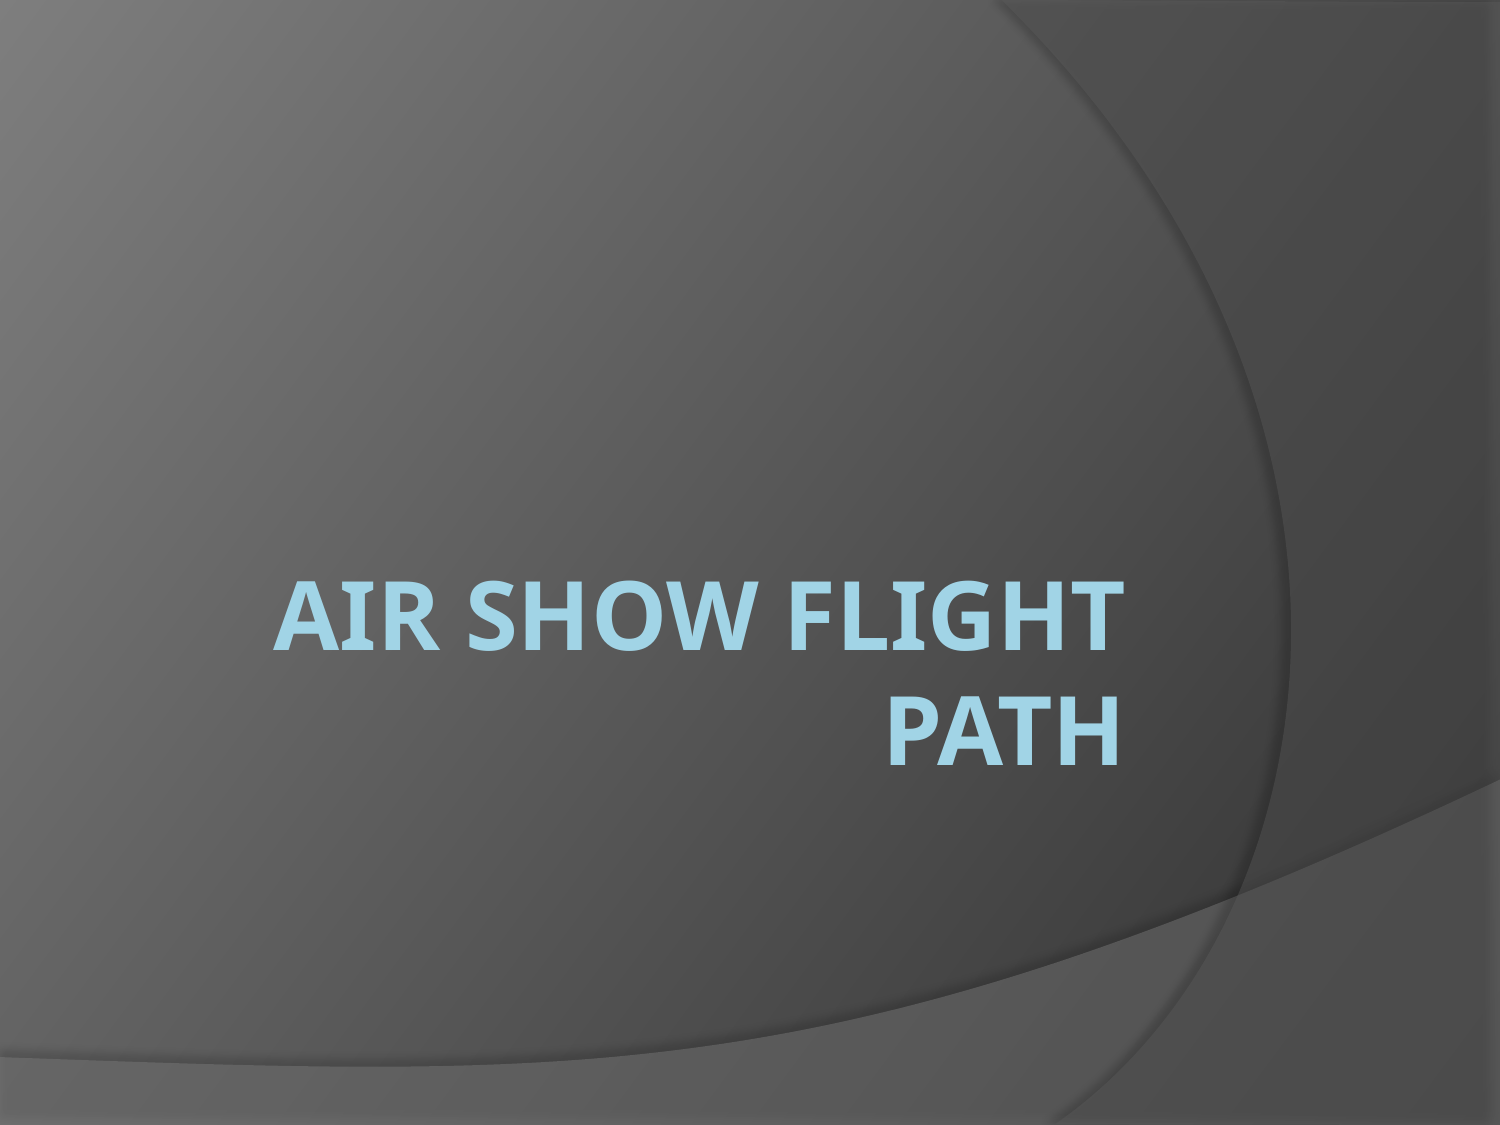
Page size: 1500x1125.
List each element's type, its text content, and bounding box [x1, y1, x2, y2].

title Air Show Flight Path [70, 547, 1134, 925]
